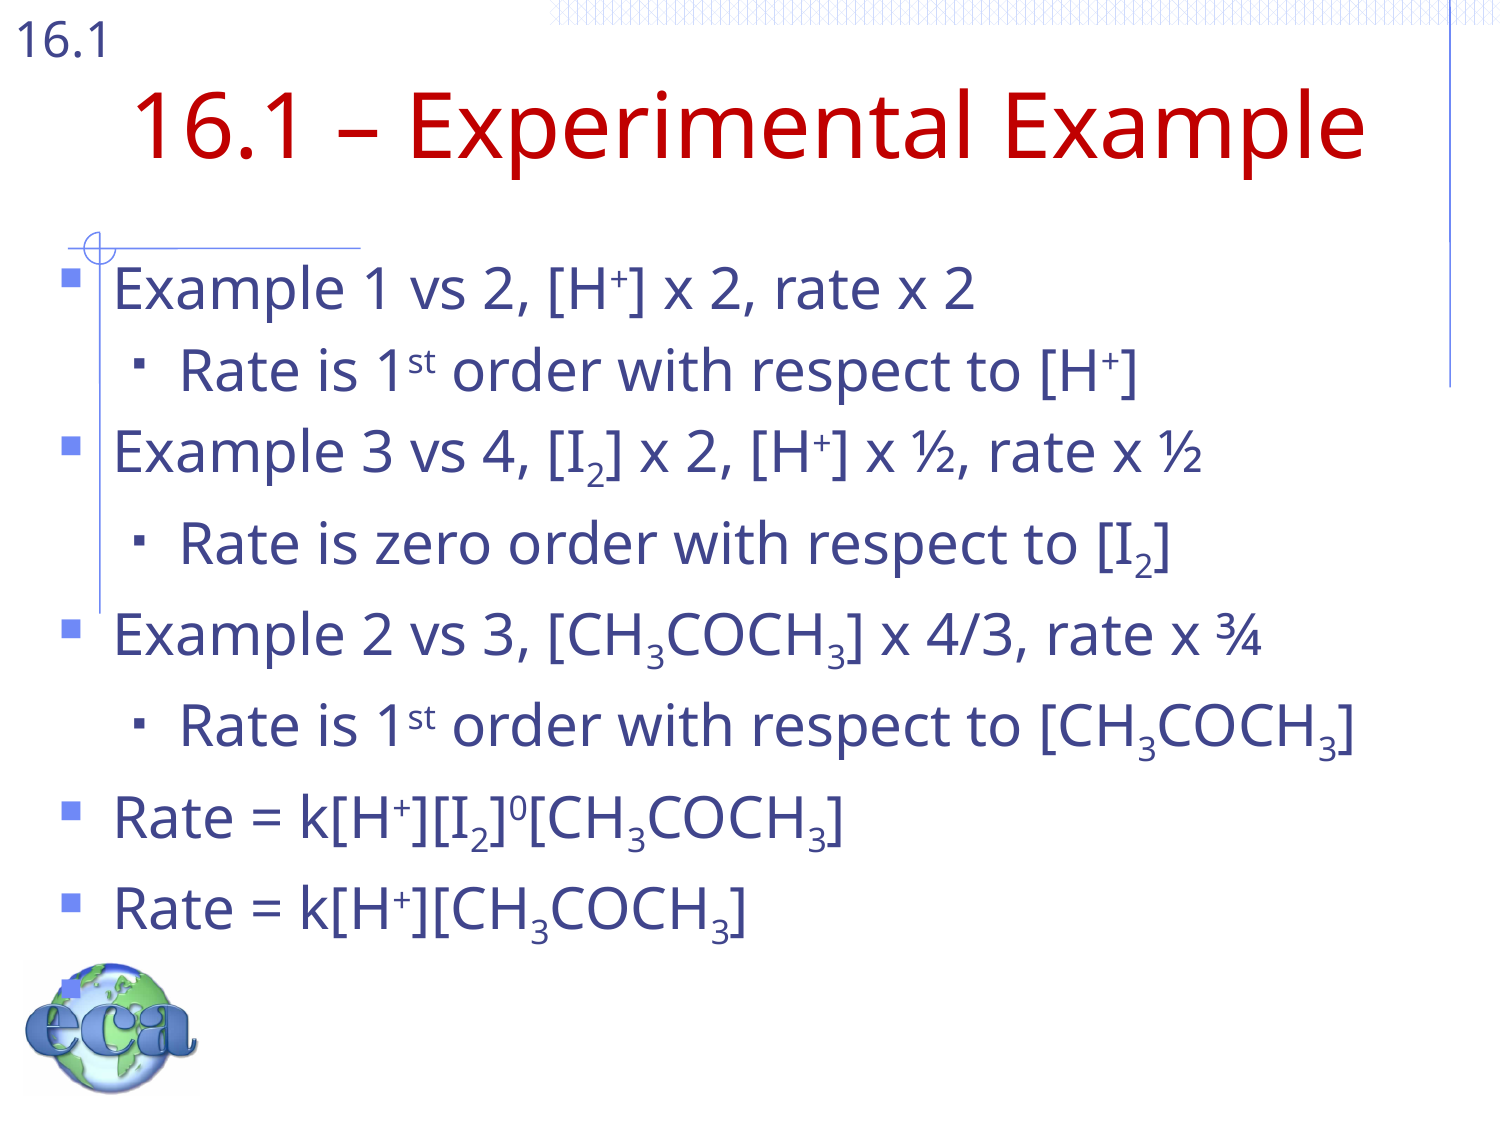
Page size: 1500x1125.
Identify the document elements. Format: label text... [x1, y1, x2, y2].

list Example 1 vs 2, [H+] x 2, rate x 2 Rate is 1st order with respect to [H+] Example 3 vs 4, [I2] x 2, [H+] x ½, rate x ½ Rate is zero order with respect to [I2] Example 2 vs 3, [CH3COCH3] x 4/3, rate x ¾ Rate is 1st order with respect to [CH3COCH3] Rate = k[H+][I2]0[CH3COCH3] Rate = k[H+][CH3COCH3] [41, 243, 1471, 965]
picture [23, 960, 200, 1096]
title 16.1 – Experimental Example [17, 49, 1483, 185]
